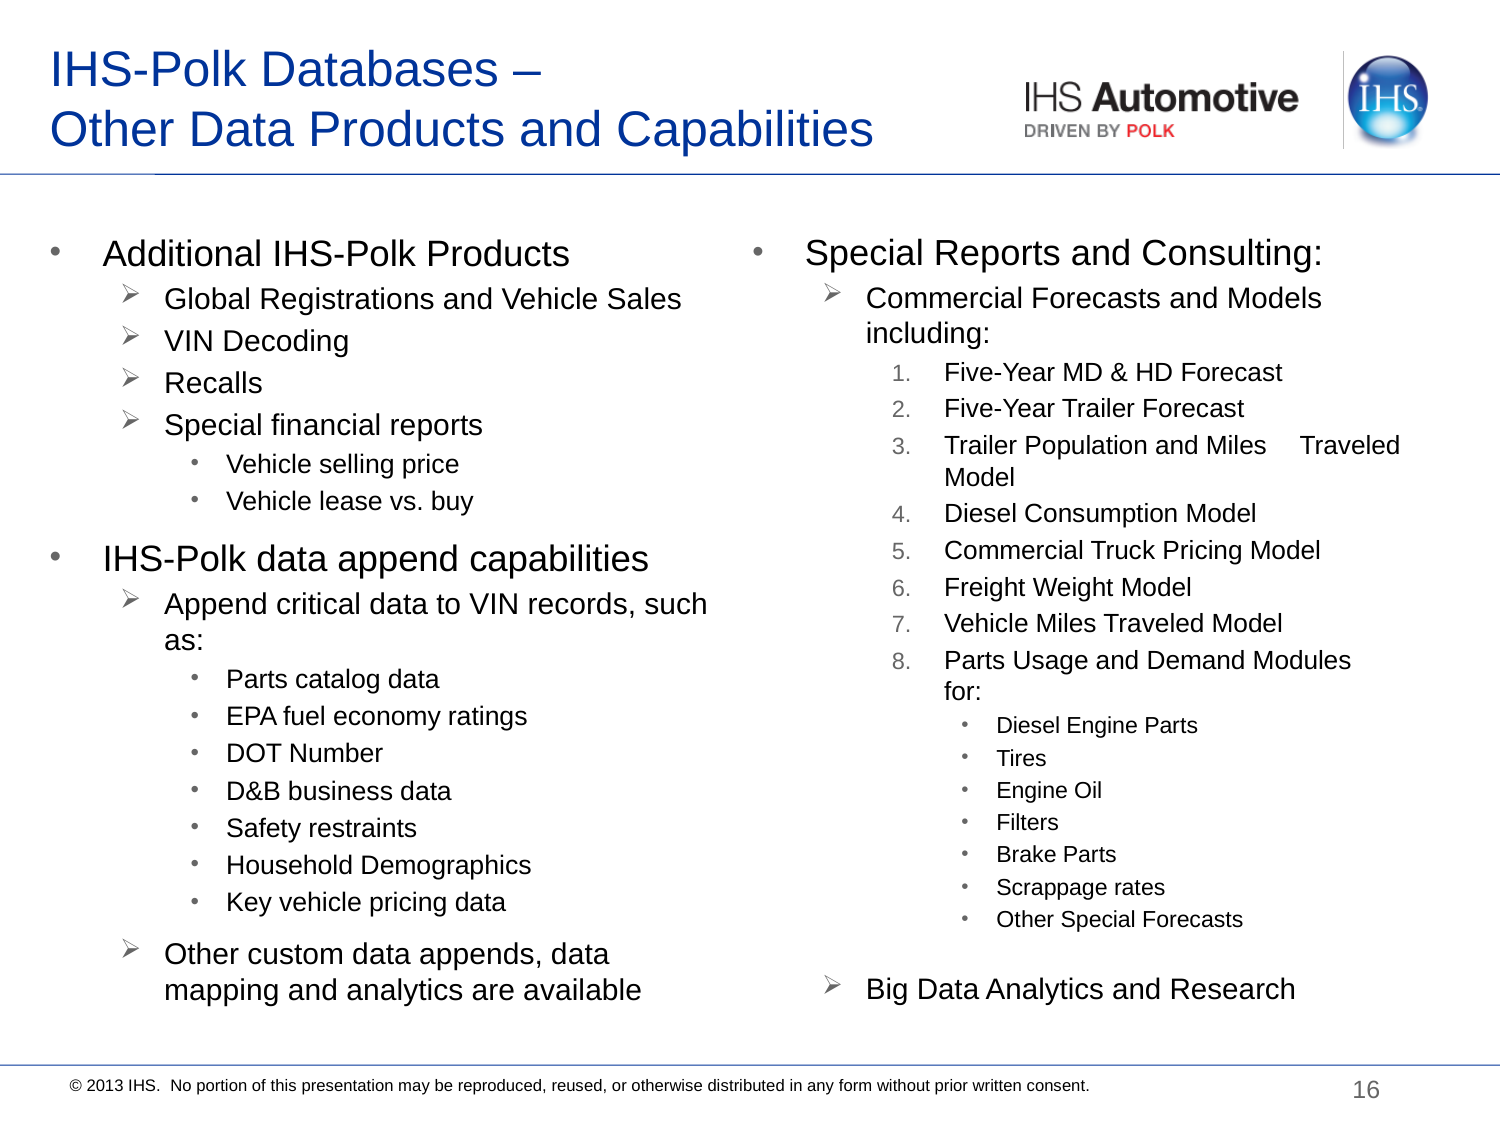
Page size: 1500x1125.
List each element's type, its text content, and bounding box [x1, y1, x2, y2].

title IHS-Polk Databases – Other Data Products and Capabilities [34, 22, 1277, 164]
slide_number 16 [1337, 1074, 1475, 1112]
list Special Reports and Consulting: Commercial Forecasts and Models including: Five-Year MD & HD Forecast Five-Year Trailer Forecast Trailer Population and Miles Traveled Model Diesel Consumption Model Commercial Truck Pricing Model Freight Weight Model Vehicle Miles Traveled Model Parts Usage and Demand Modules for: Diesel Engine Parts Tires Engine Oil Filters Brake Parts Scrappage rates Other Special Forecasts Big Data Analytics and Research [737, 221, 1435, 1019]
list Additional IHS-Polk Products Global Registrations and Vehicle Sales VIN Decoding Recalls Special financial reports Vehicle selling price Vehicle lease vs. buy IHS-Polk data append capabilities Append critical data to VIN records, such as: Parts catalog data EPA fuel economy ratings DOT Number D&B business data Safety restraints Household Demographics Key vehicle pricing data Other custom data appends, data mapping and analytics are available [34, 221, 732, 1019]
